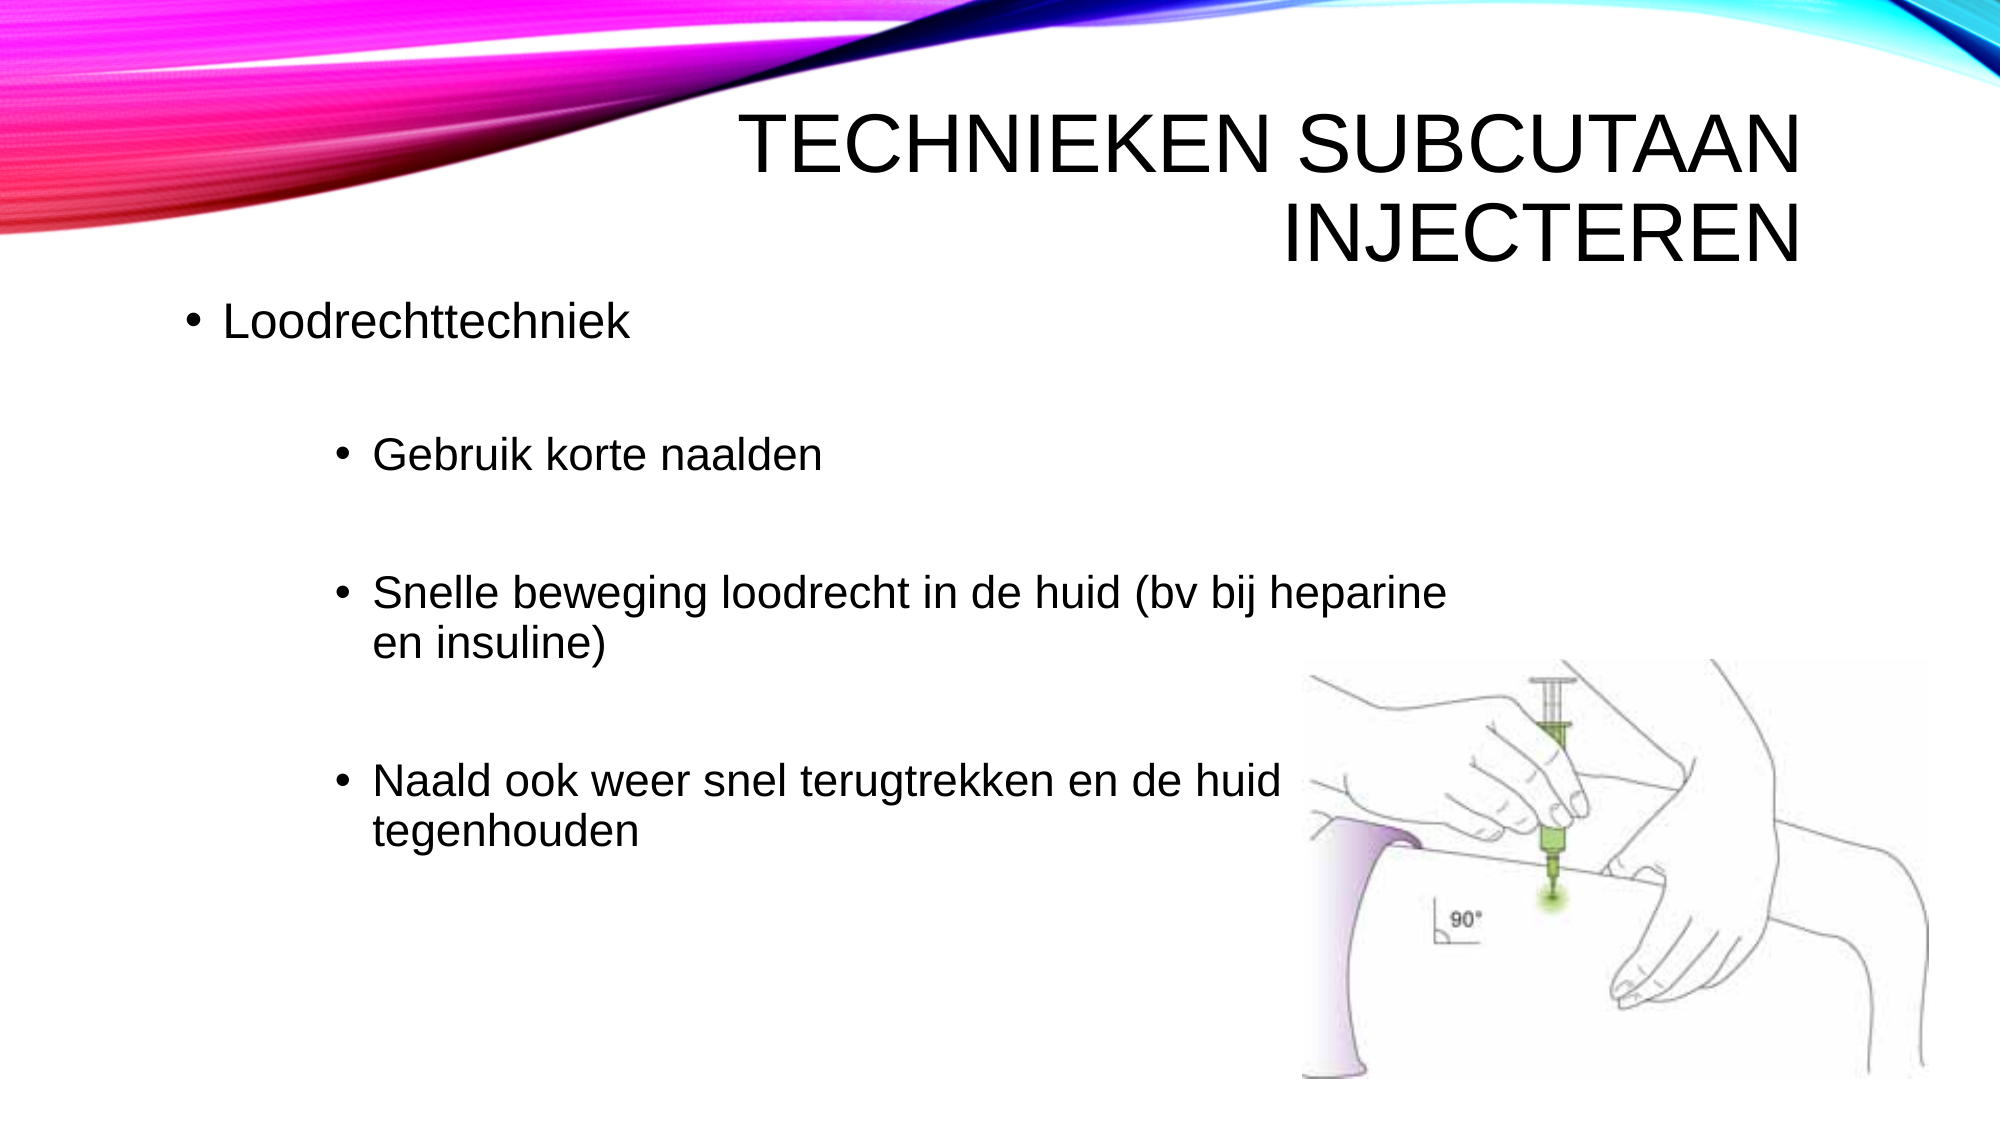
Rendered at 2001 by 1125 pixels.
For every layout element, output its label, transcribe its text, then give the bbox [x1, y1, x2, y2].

title Technieken subcutaan injecteren [468, 91, 1819, 289]
picture [0, 0, 2000, 237]
picture [1910, 0, 2000, 45]
picture [1890, 0, 2000, 75]
picture [1302, 659, 1929, 1079]
list Loodrechttechniek Gebruik korte naalden Snelle beweging loodrecht in de huid (bv bij heparine en insuline) Naald ook weer snel terugtrekken en de huid tegenhouden [169, 288, 1520, 1031]
